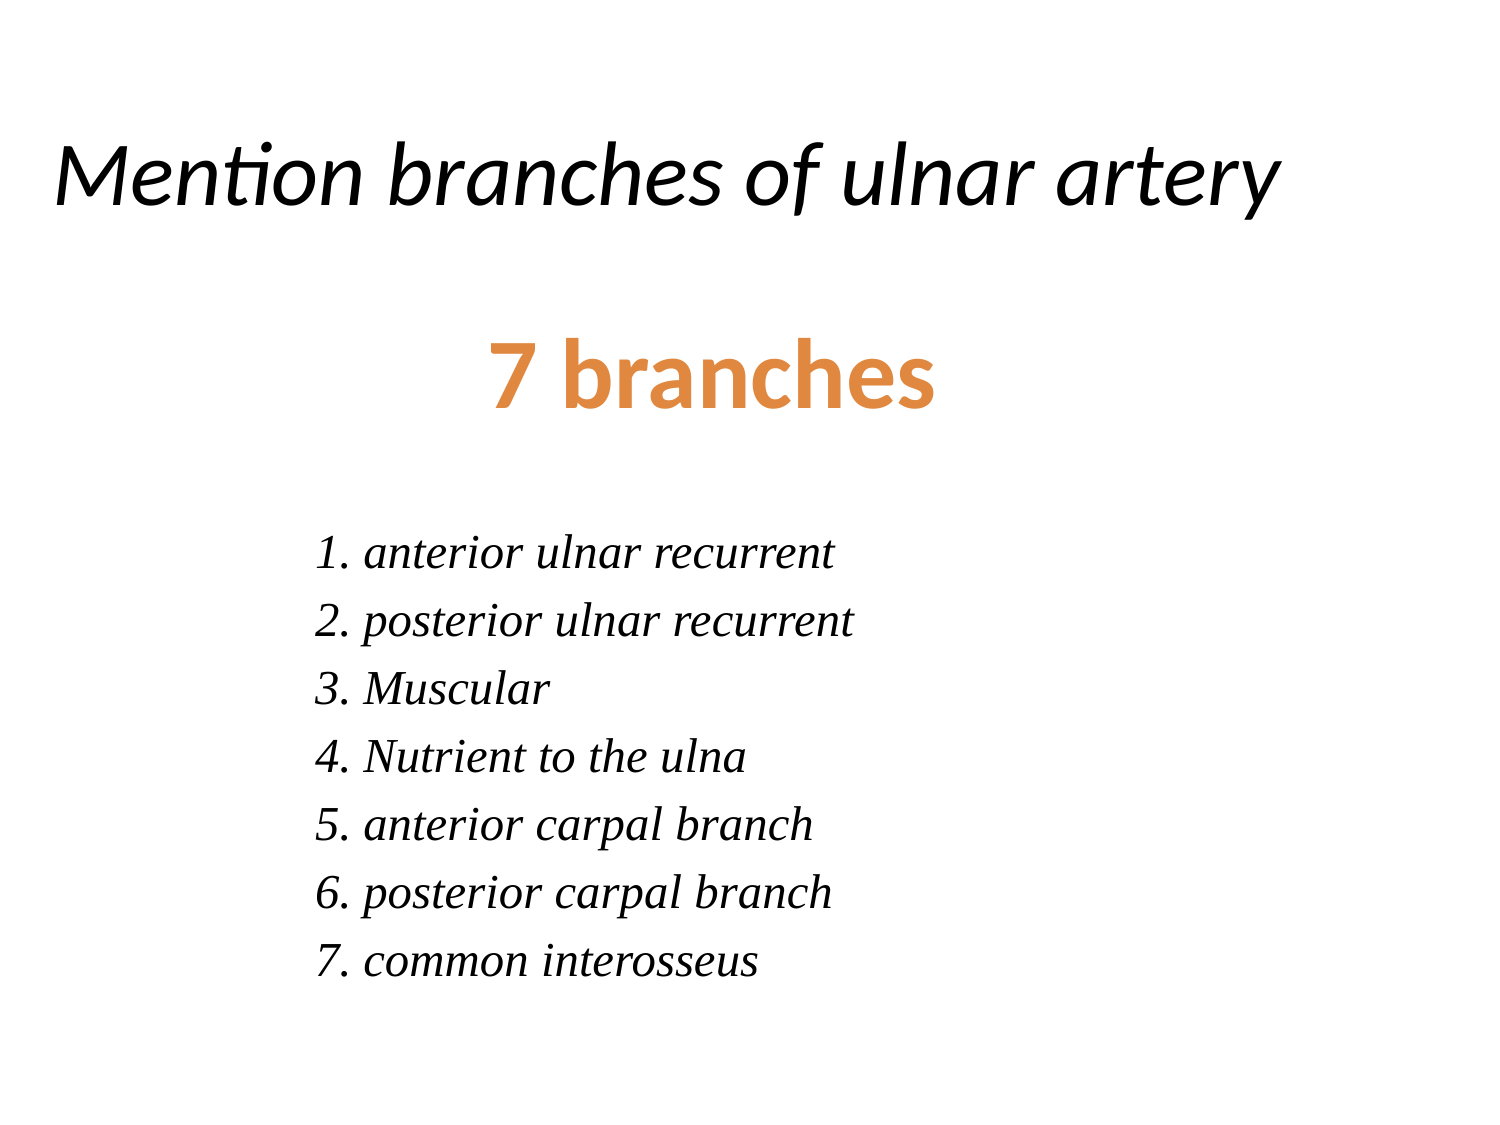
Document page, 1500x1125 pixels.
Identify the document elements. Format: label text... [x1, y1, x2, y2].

list 7 branches [37, 275, 1388, 463]
title Mention branches of ulnar artery [37, 75, 1388, 263]
list anterior ulnar recurrent posterior ulnar recurrent Muscular Nutrient to the ulna anterior carpal branch posterior carpal branch common interosseus [300, 512, 1138, 1000]
